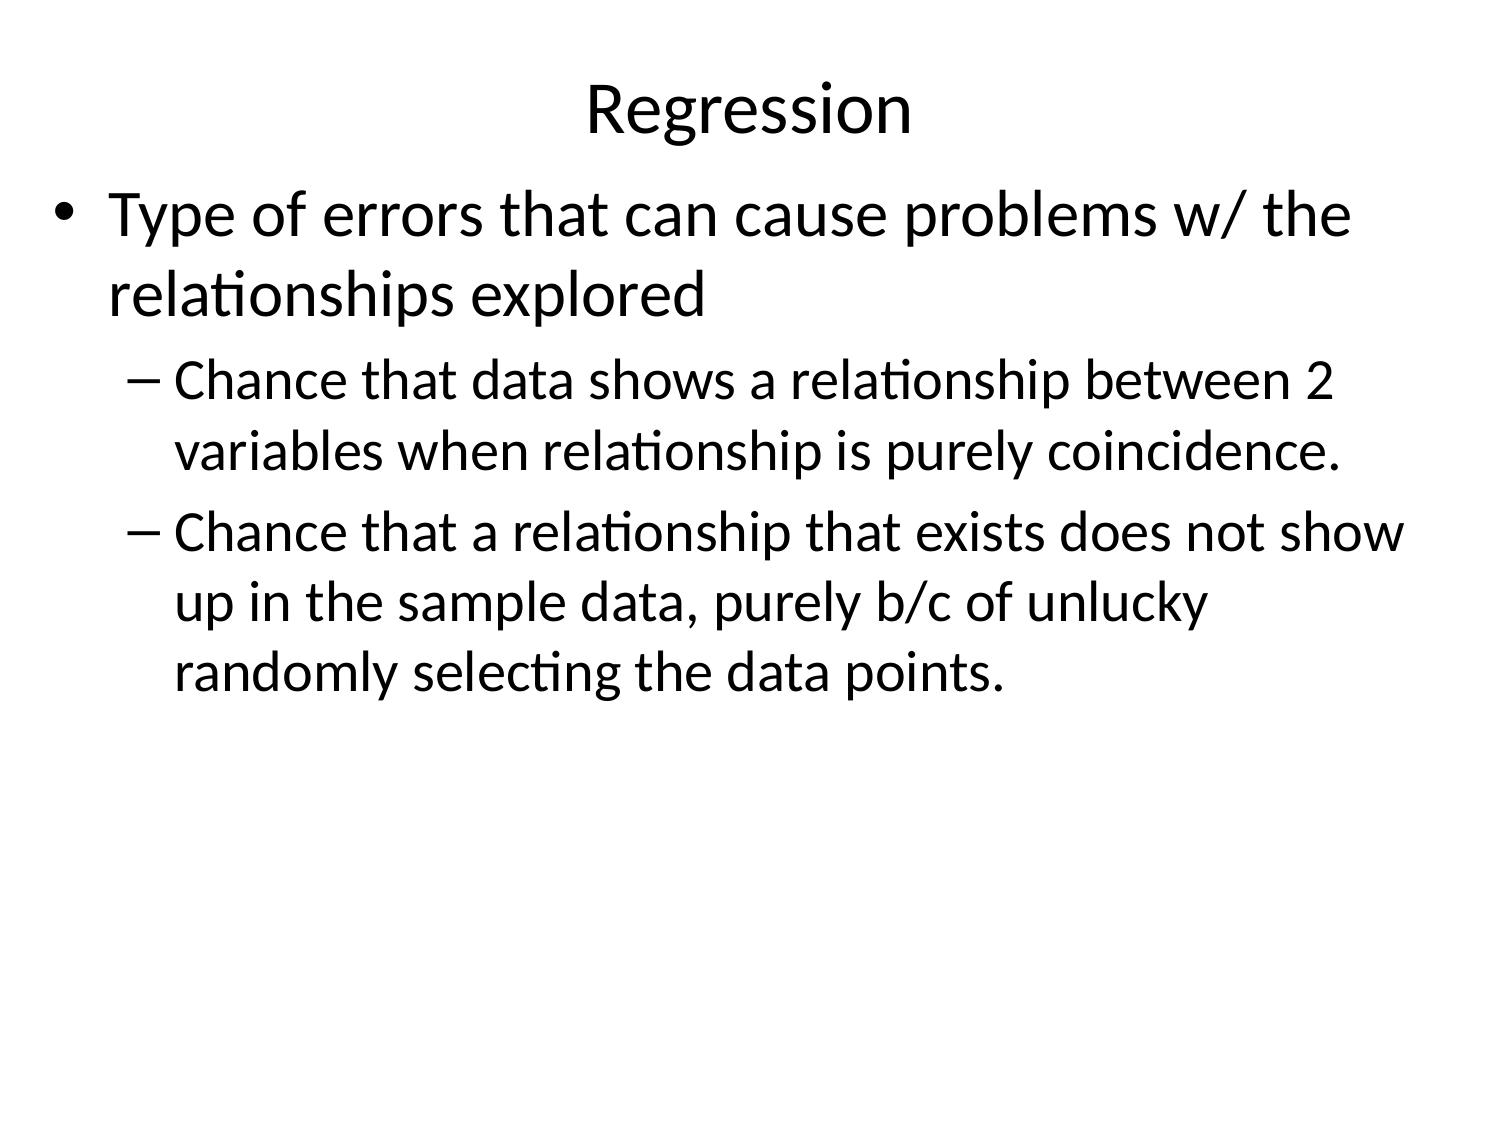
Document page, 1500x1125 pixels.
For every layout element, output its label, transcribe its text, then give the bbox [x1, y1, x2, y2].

title Regression [75, 45, 1425, 162]
list Type of errors that can cause problems w/ the relationships explored Chance that data shows a relationship between 2 variables when relationship is purely coincidence. Chance that a relationship that exists does not show up in the sample data, purely b/c of unlucky randomly selecting the data points. [37, 162, 1463, 1050]
